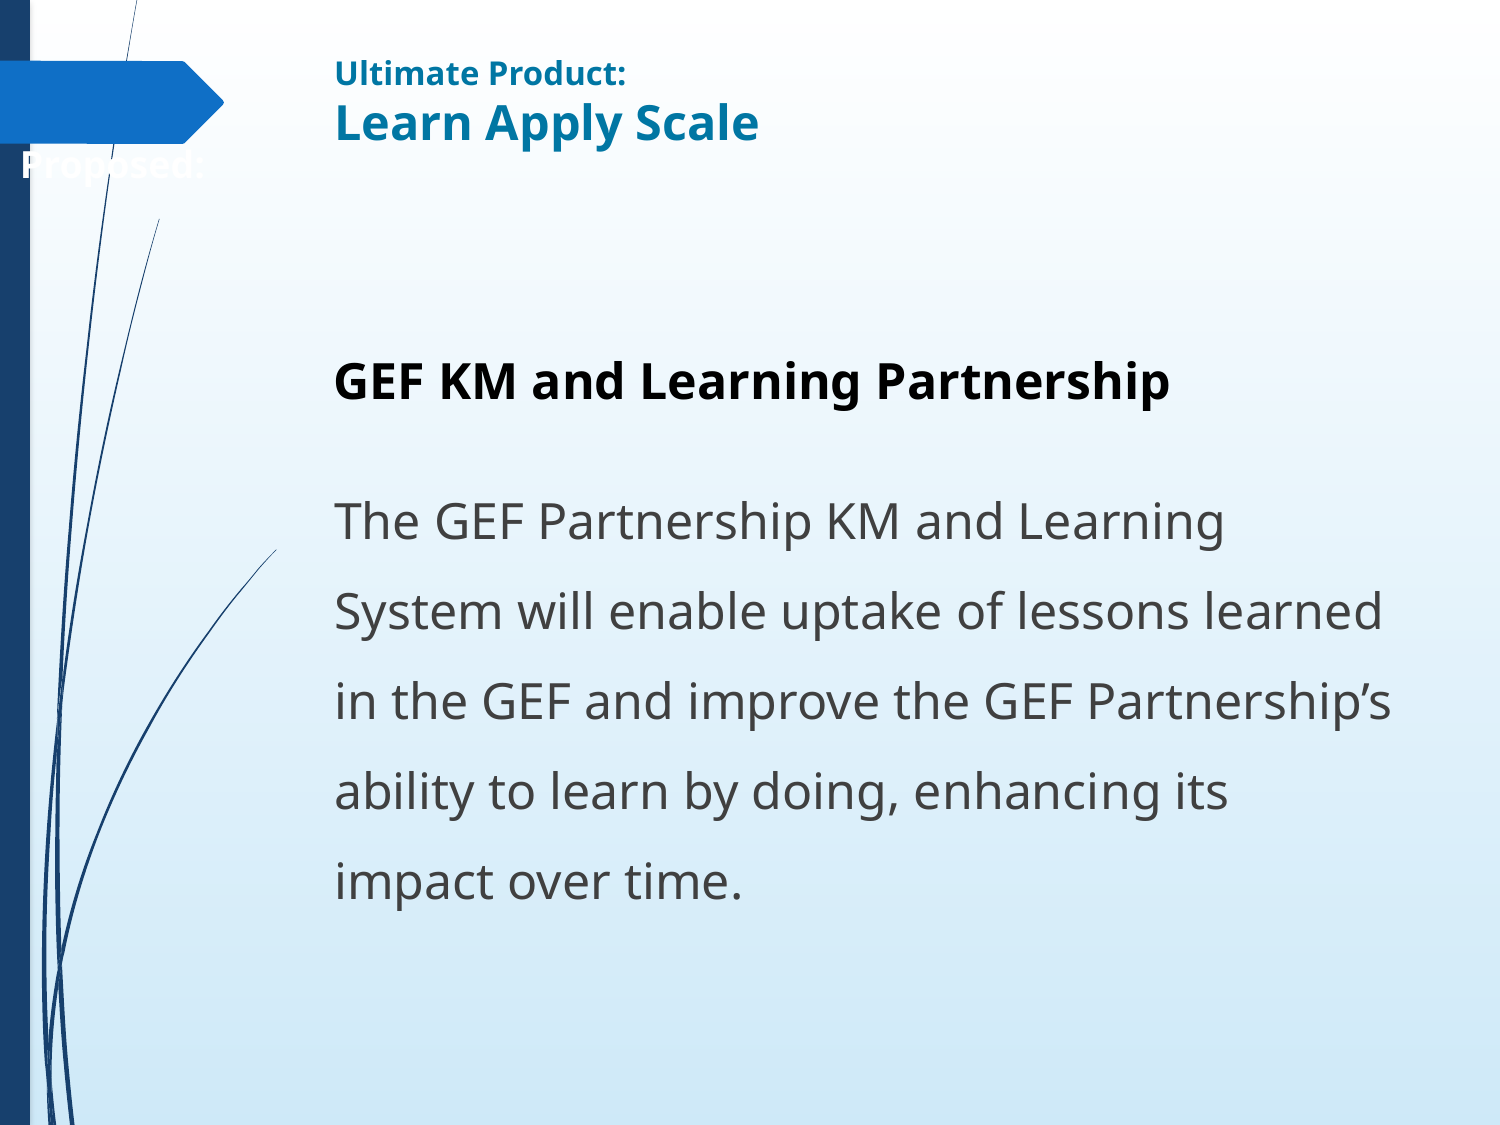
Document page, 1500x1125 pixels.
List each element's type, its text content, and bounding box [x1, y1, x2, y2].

list The GEF Partnership KM and Learning System will enable uptake of lessons learned in the GEF and improve the GEF Partnership’s ability to learn by doing, enhancing its impact over time. [319, 451, 1415, 1125]
text_box Proposed: [4, 118, 220, 194]
text_box GEF KM and Learning Partnership [319, 342, 1352, 418]
title Ultimate Product: Learn Apply Scale [319, 45, 1400, 159]
